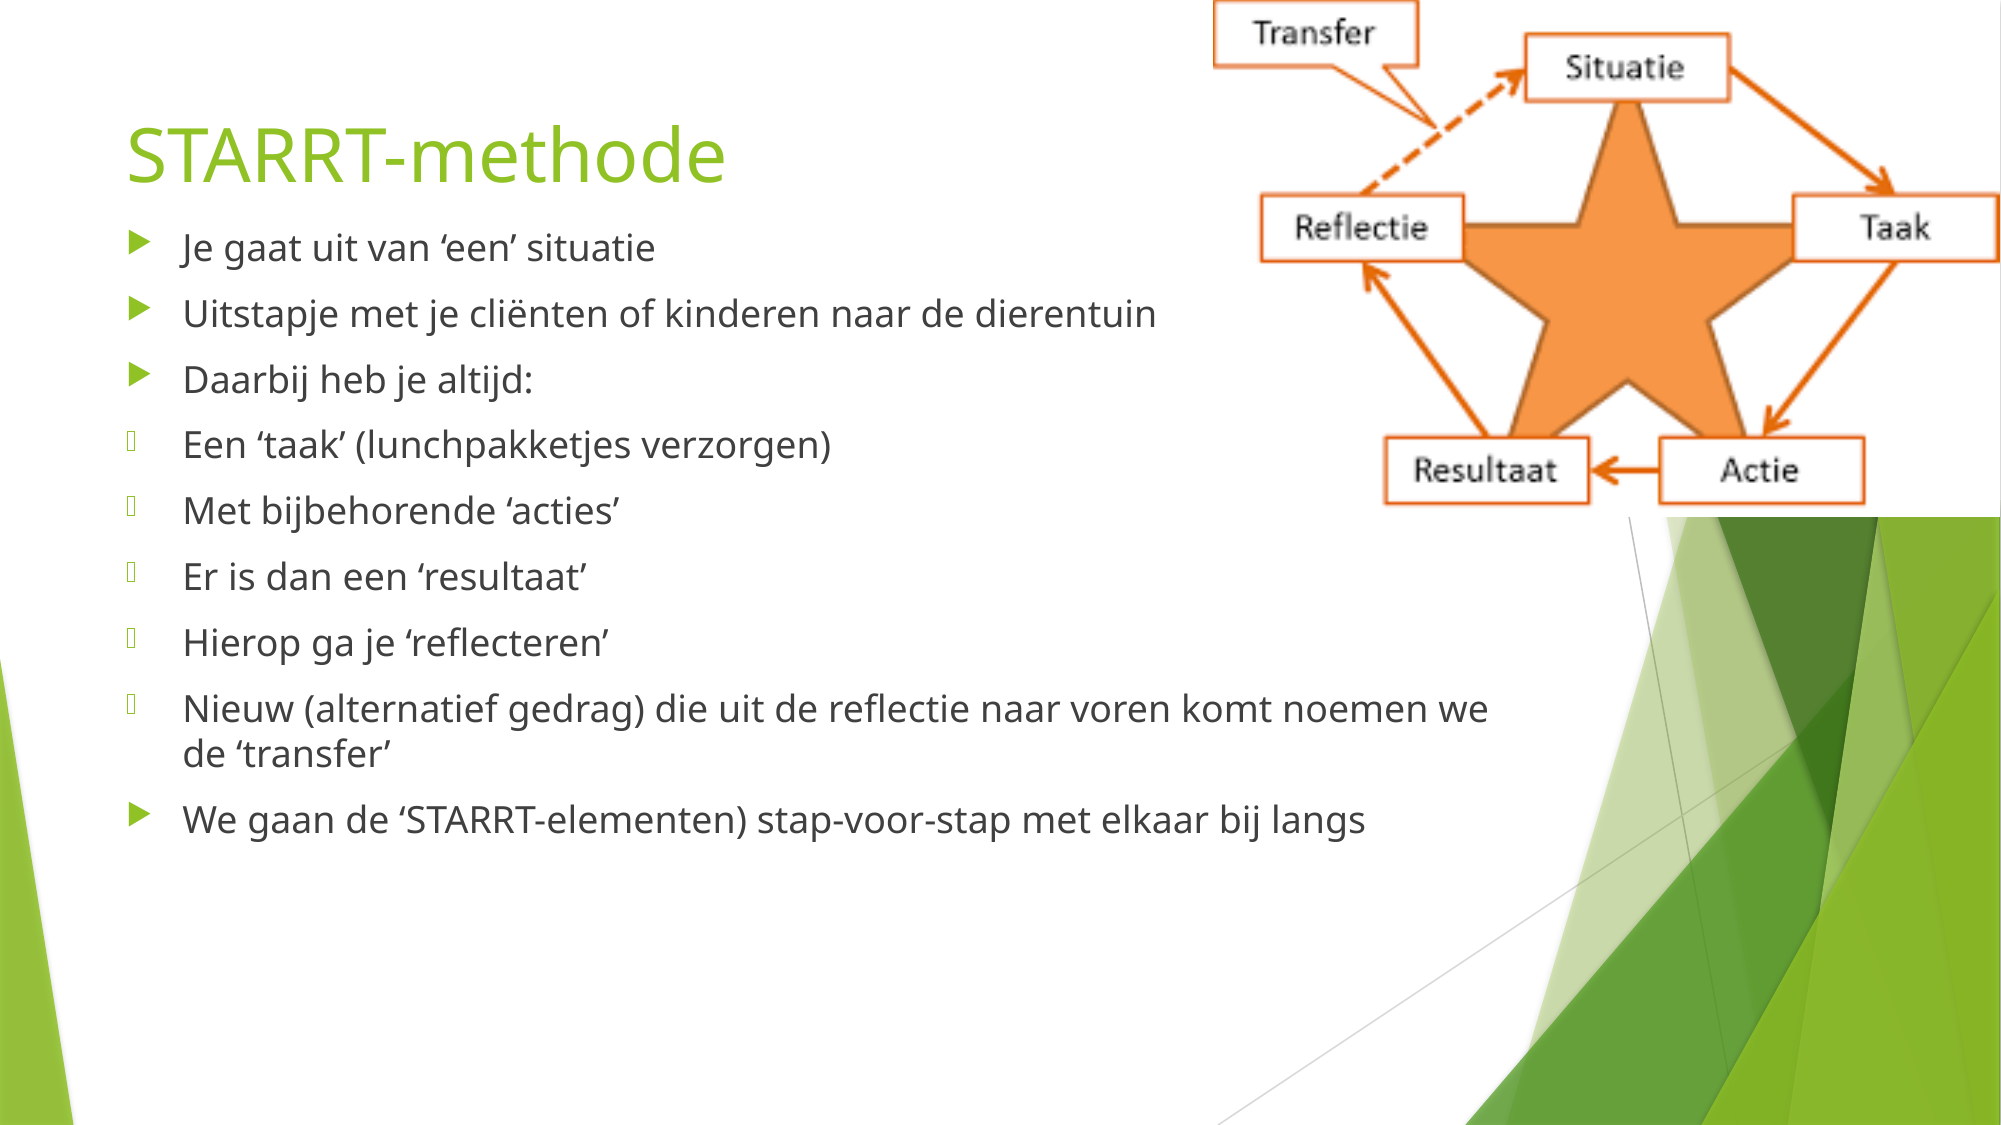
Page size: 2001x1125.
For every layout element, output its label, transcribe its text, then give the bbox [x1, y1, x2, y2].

title STARRT-methode [111, 99, 1208, 216]
picture [1213, 0, 2000, 517]
list Je gaat uit van ‘een’ situatie Uitstapje met je cliënten of kinderen naar de dierentuin Daarbij heb je altijd: Een ‘taak’ (lunchpakketjes verzorgen) Met bijbehorende ‘acties’ Er is dan een ‘resultaat’ Hierop ga je ‘reflecteren’ Nieuw (alternatief gedrag) die uit de reflectie naar voren komt noemen we de ‘transfer’ We gaan de ‘STARRT-elementen) stap-voor-stap met elkaar bij langs [111, 216, 1522, 853]
